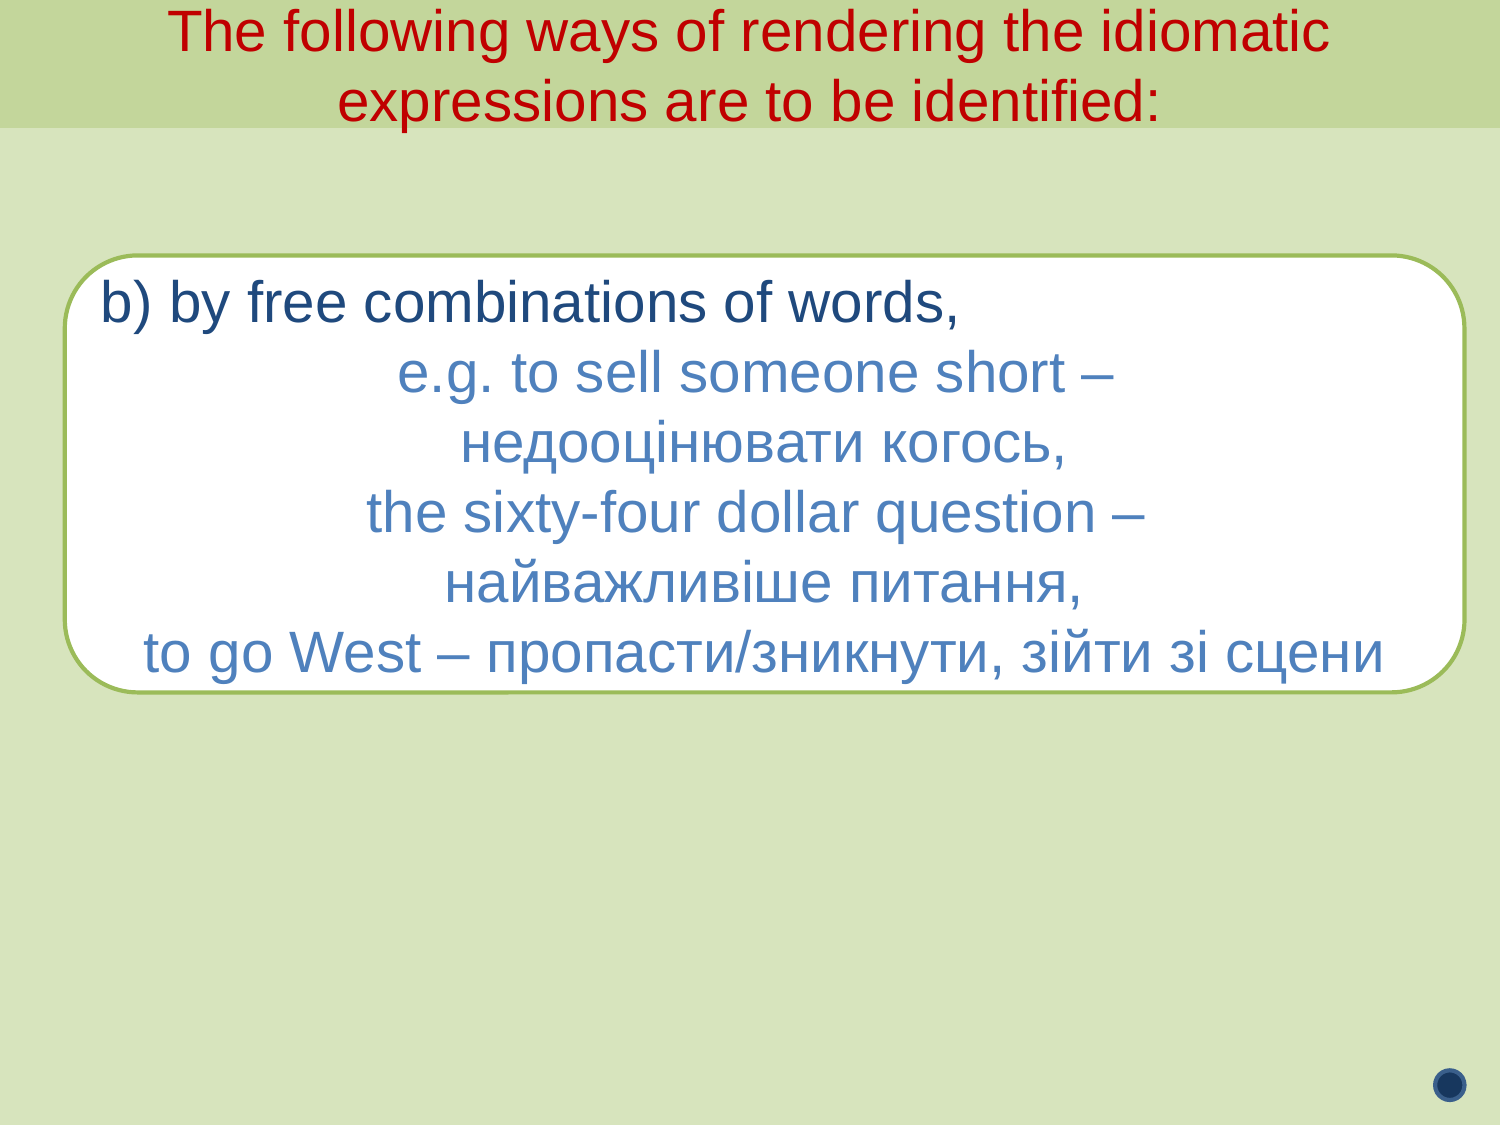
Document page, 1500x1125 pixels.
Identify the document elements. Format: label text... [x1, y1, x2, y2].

text_box The following ways of rendering the idiomatic expressions are to be identified: [0, 0, 1500, 128]
text_box b) by free combinations of words, e.g. to sell someone short – недооцінювати когось, the sixty-four dollar question – найважливіше питання, to go West – пропасти/зникнути, зійти зі сцени [62, 253, 1467, 695]
text_box [1433, 1068, 1467, 1103]
